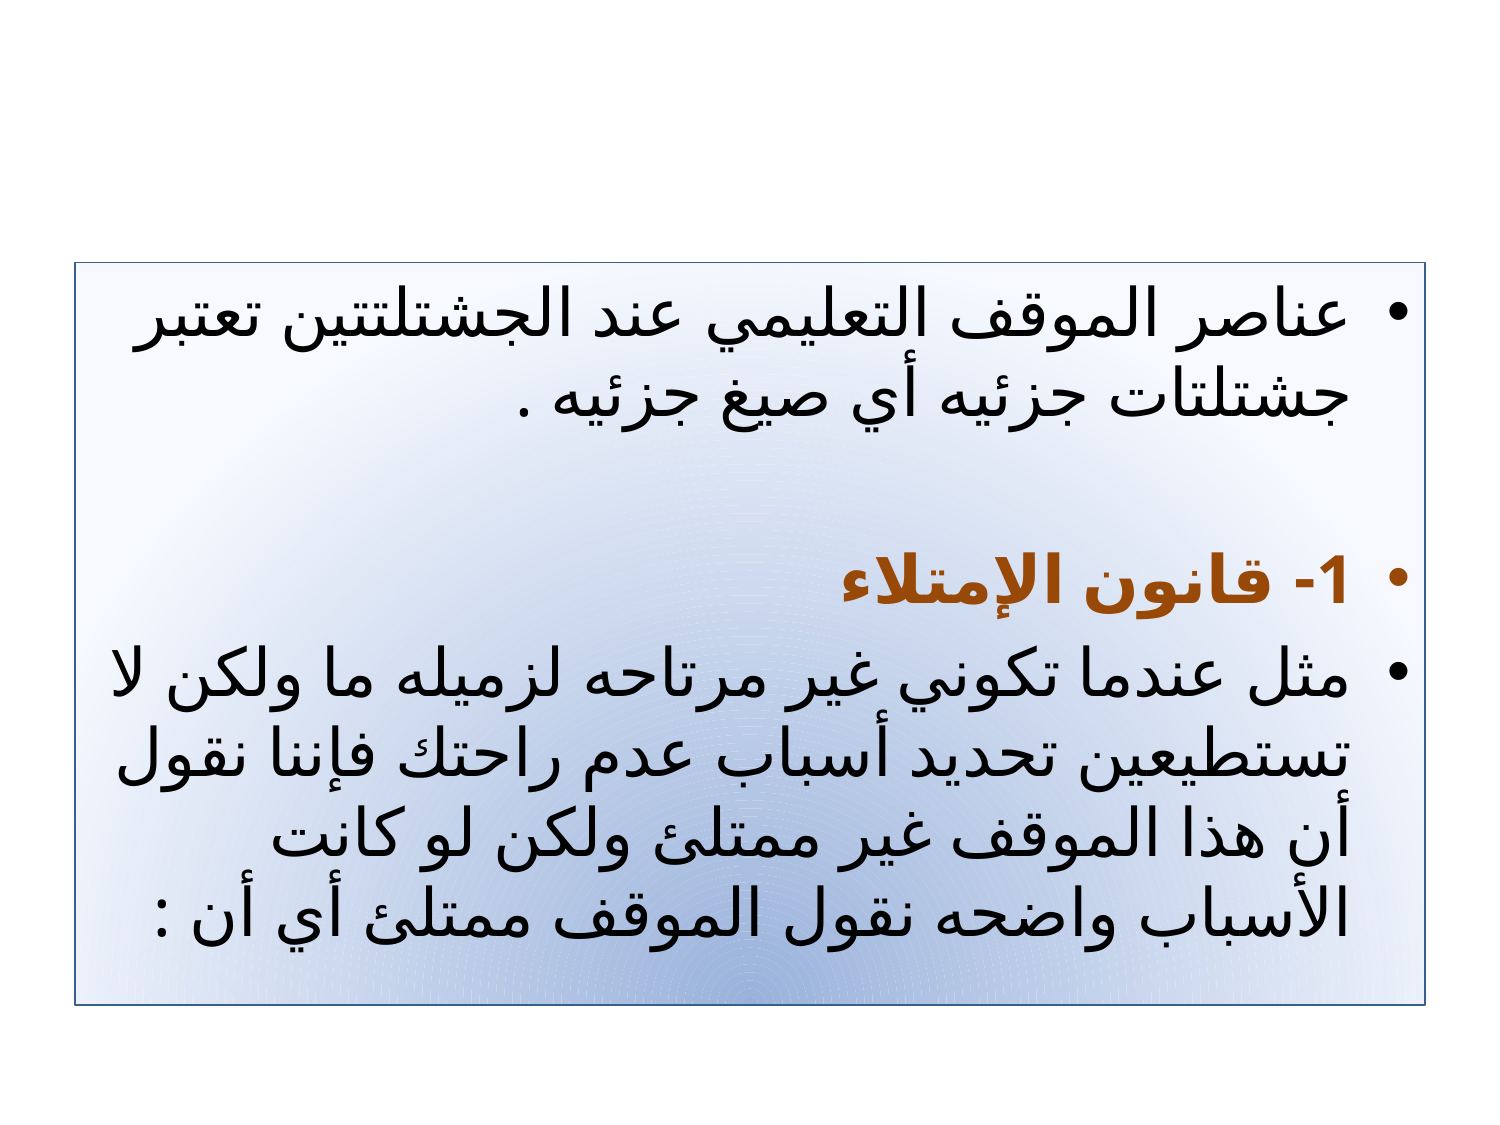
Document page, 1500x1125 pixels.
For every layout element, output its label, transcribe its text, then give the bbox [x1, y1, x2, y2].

list عناصر الموقف التعليمي عند الجشتلتتين تعتبر جشتلتات جزئيه أي صيغ جزئيه . 1- قانون الإمتلاء مثل عندما تكوني غير مرتاحه لزميله ما ولكن لا تستطيعين تحديد أسباب عدم راحتك فإننا نقول أن هذا الموقف غير ممتلئ ولكن لو كانت الأسباب واضحه نقول الموقف ممتلئ أي أن : [74, 262, 1426, 1006]
